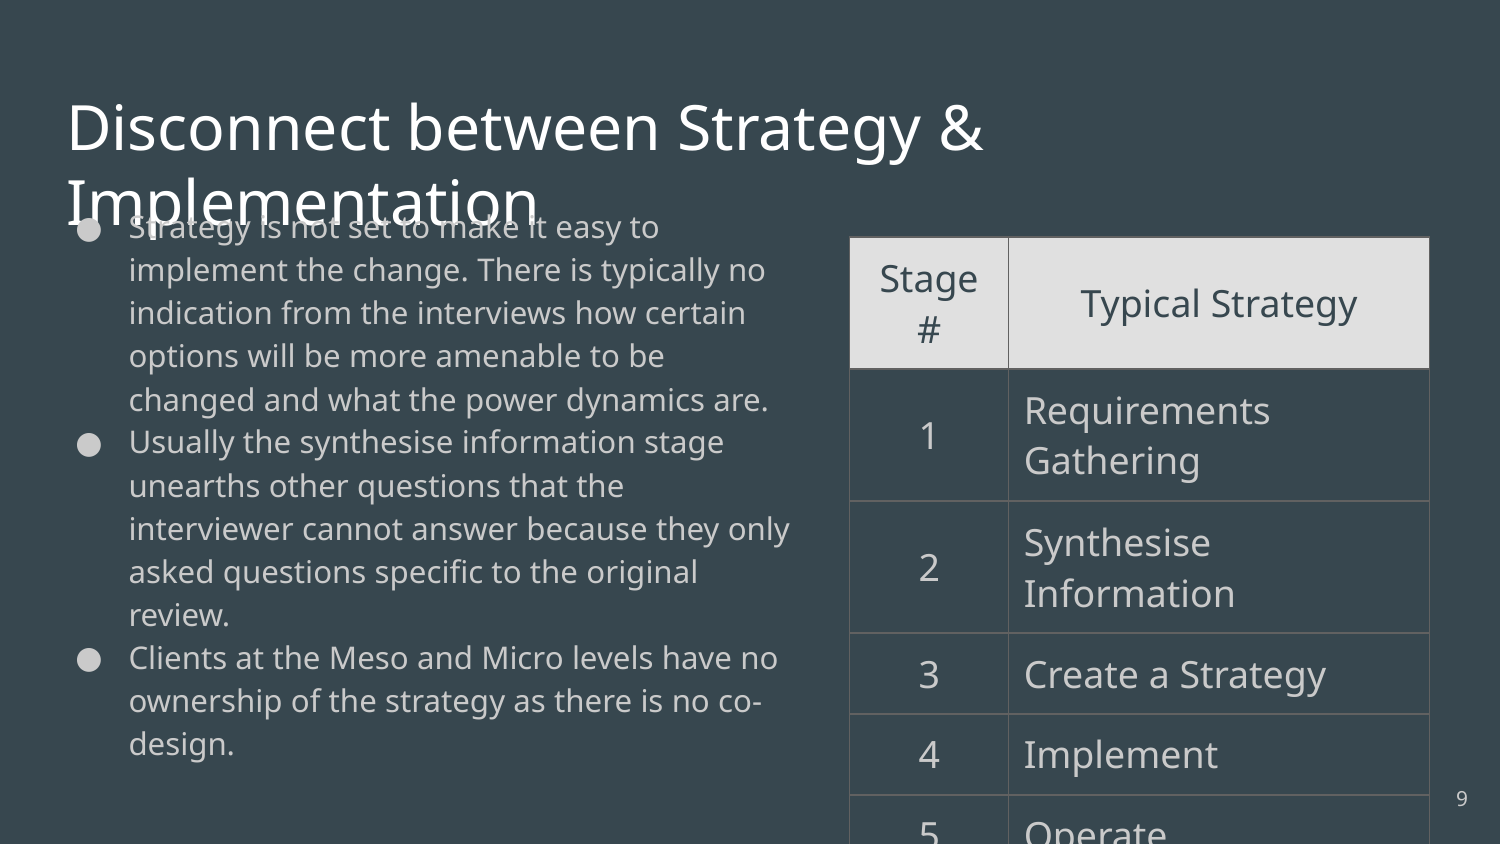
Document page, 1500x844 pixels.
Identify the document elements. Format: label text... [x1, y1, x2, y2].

table_cell Requirements Gathering [1009, 370, 1429, 500]
table_header Stage # [850, 238, 1008, 368]
table_cell Operate [1009, 796, 1429, 844]
table_cell Create a Strategy [1009, 634, 1429, 713]
title Disconnect between Strategy & Implementation [51, 72, 1449, 167]
table_cell 4 [850, 715, 1008, 794]
table_cell 3 [850, 634, 1008, 713]
table_cell Implement [1009, 715, 1429, 794]
slide_number ‹#› [1392, 767, 1483, 833]
table_cell Synthesise Information [1009, 502, 1429, 632]
list Strategy is not set to make it easy to implement the change. There is typically no indication from the interviews how certain options will be more amenable to be changed and what the power dynamics are. Usually the synthesise information stage unearths other questions that the interviewer cannot answer because they only asked questions specific to the original review. Clients at the Meso and Micro levels have no ownership of the strategy as there is no co-design. [38, 201, 811, 762]
table_cell 1 [850, 370, 1008, 500]
table_header Typical Strategy [1009, 238, 1429, 368]
table_cell 5 [850, 796, 1008, 844]
table_cell 2 [850, 502, 1008, 632]
